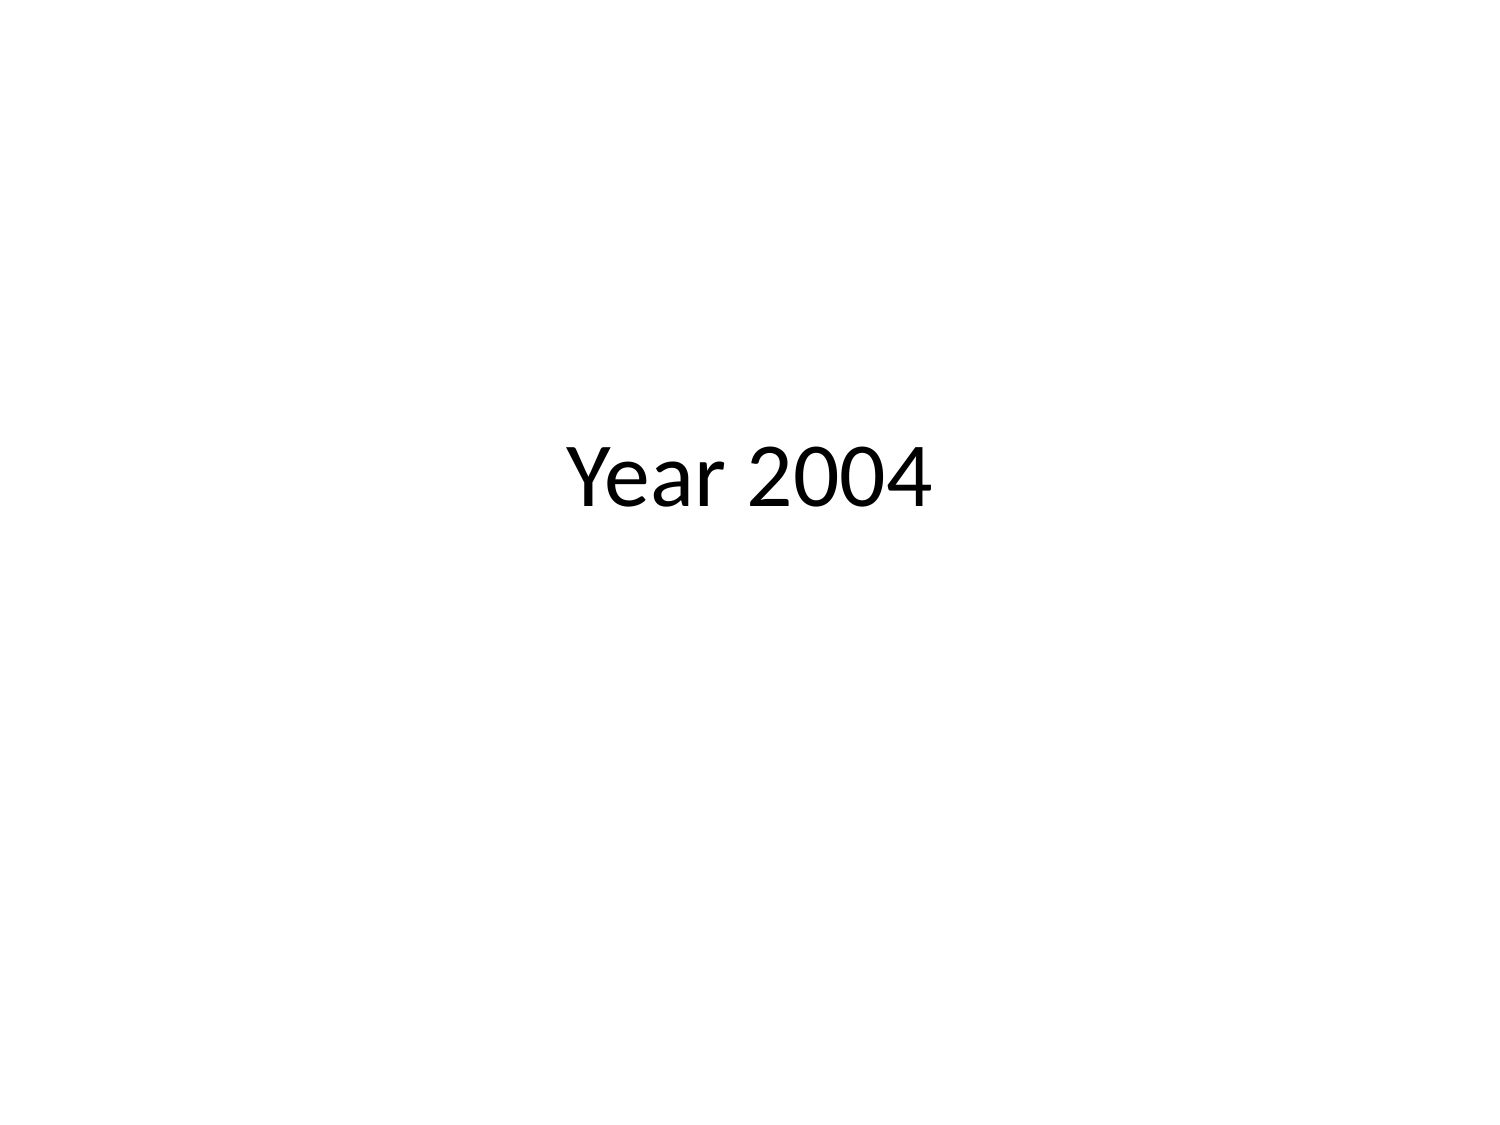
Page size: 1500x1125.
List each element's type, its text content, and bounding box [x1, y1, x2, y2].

title Year 2004 [112, 349, 1388, 591]
